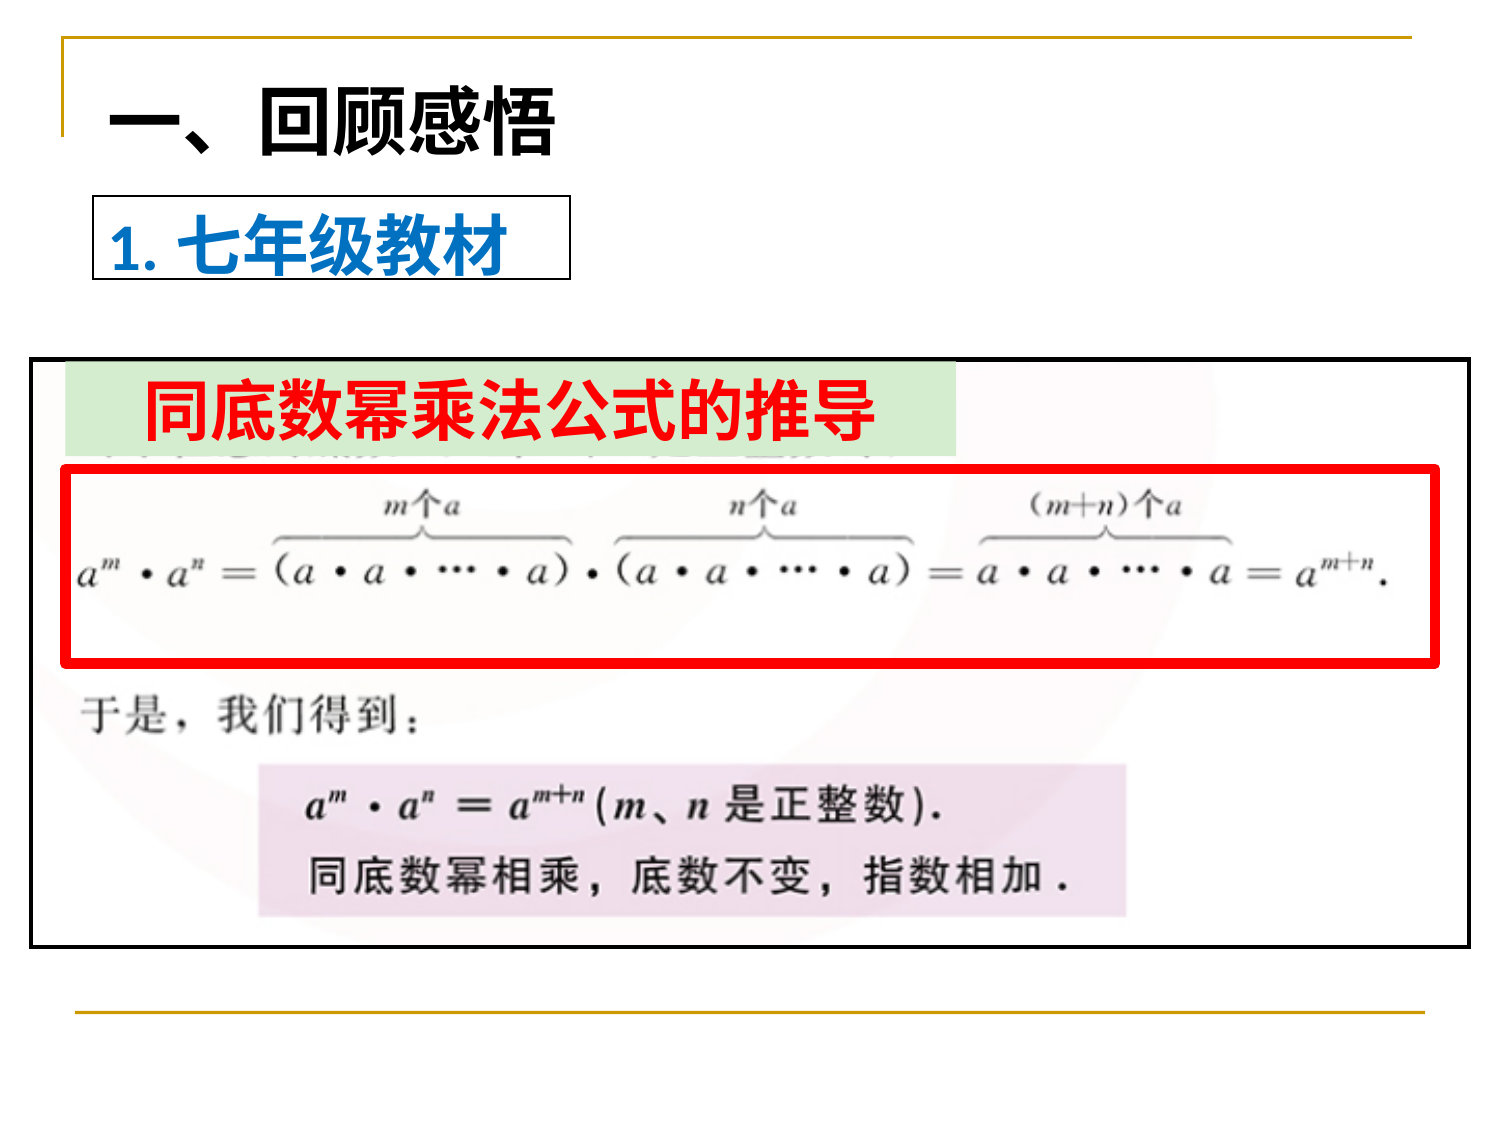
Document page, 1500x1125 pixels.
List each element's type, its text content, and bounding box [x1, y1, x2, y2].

text_box 一、回顾感悟 [93, 67, 1500, 172]
text_box 1.七年级教材 [93, 196, 570, 279]
picture [33, 361, 1467, 945]
